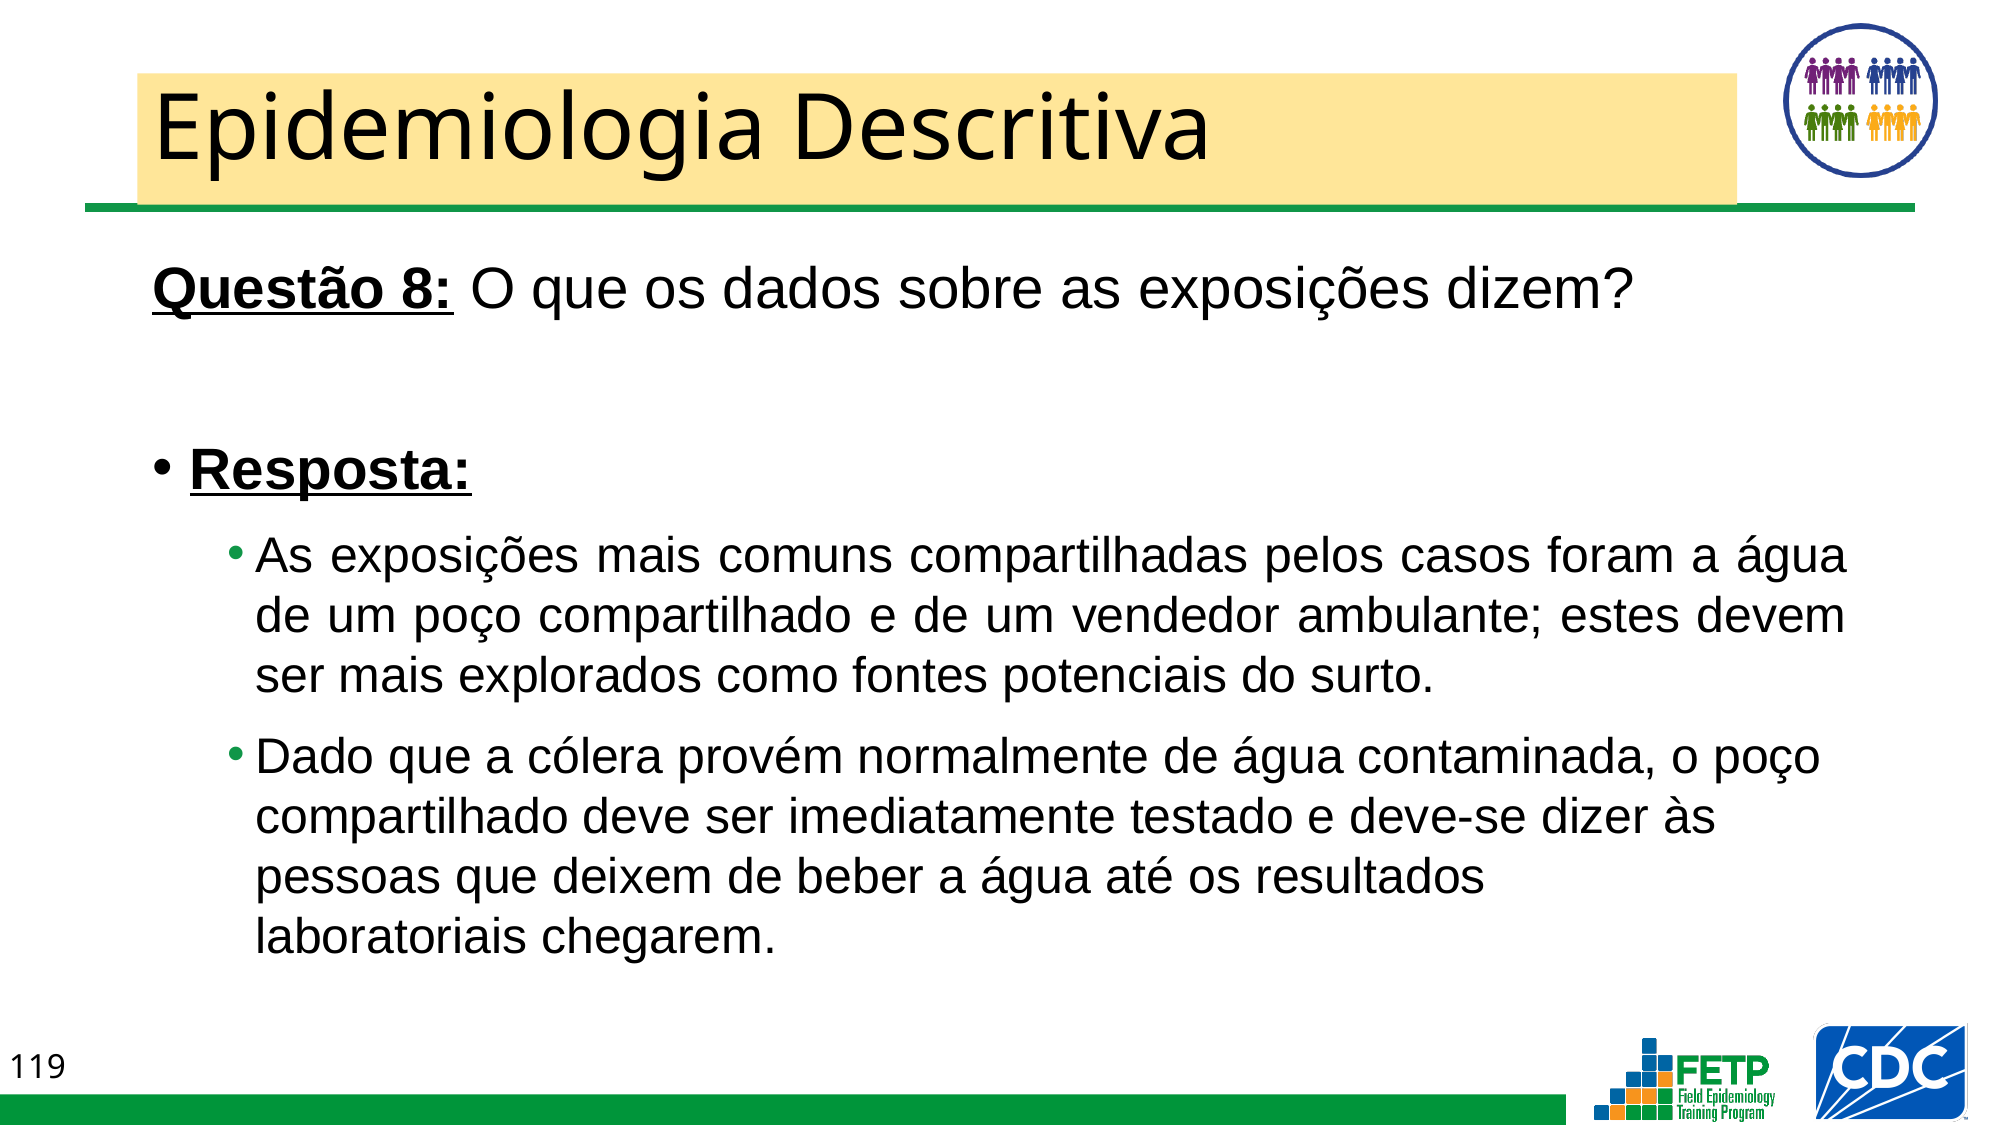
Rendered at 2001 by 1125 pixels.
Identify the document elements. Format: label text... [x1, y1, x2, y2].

picture [1594, 1038, 1775, 1122]
list Questão 8: O que os dados sobre as exposições dizem? Resposta: As exposições mais comuns compartilhadas pelos casos foram a água de um poço compartilhado e de um vendedor ambulante; estes devem ser mais explorados como fontes potenciais do surto. Dado que a cólera provém normalmente de água contaminada, o poço compartilhado deve ser imediatamente testado e deve-se dizer às pessoas que deixem de beber a água até os resultados laboratoriais chegarem. [137, 242, 1863, 1004]
picture [1813, 1023, 1968, 1122]
picture [1783, 23, 1938, 178]
title Epidemiologia Descritiva [137, 73, 1738, 205]
